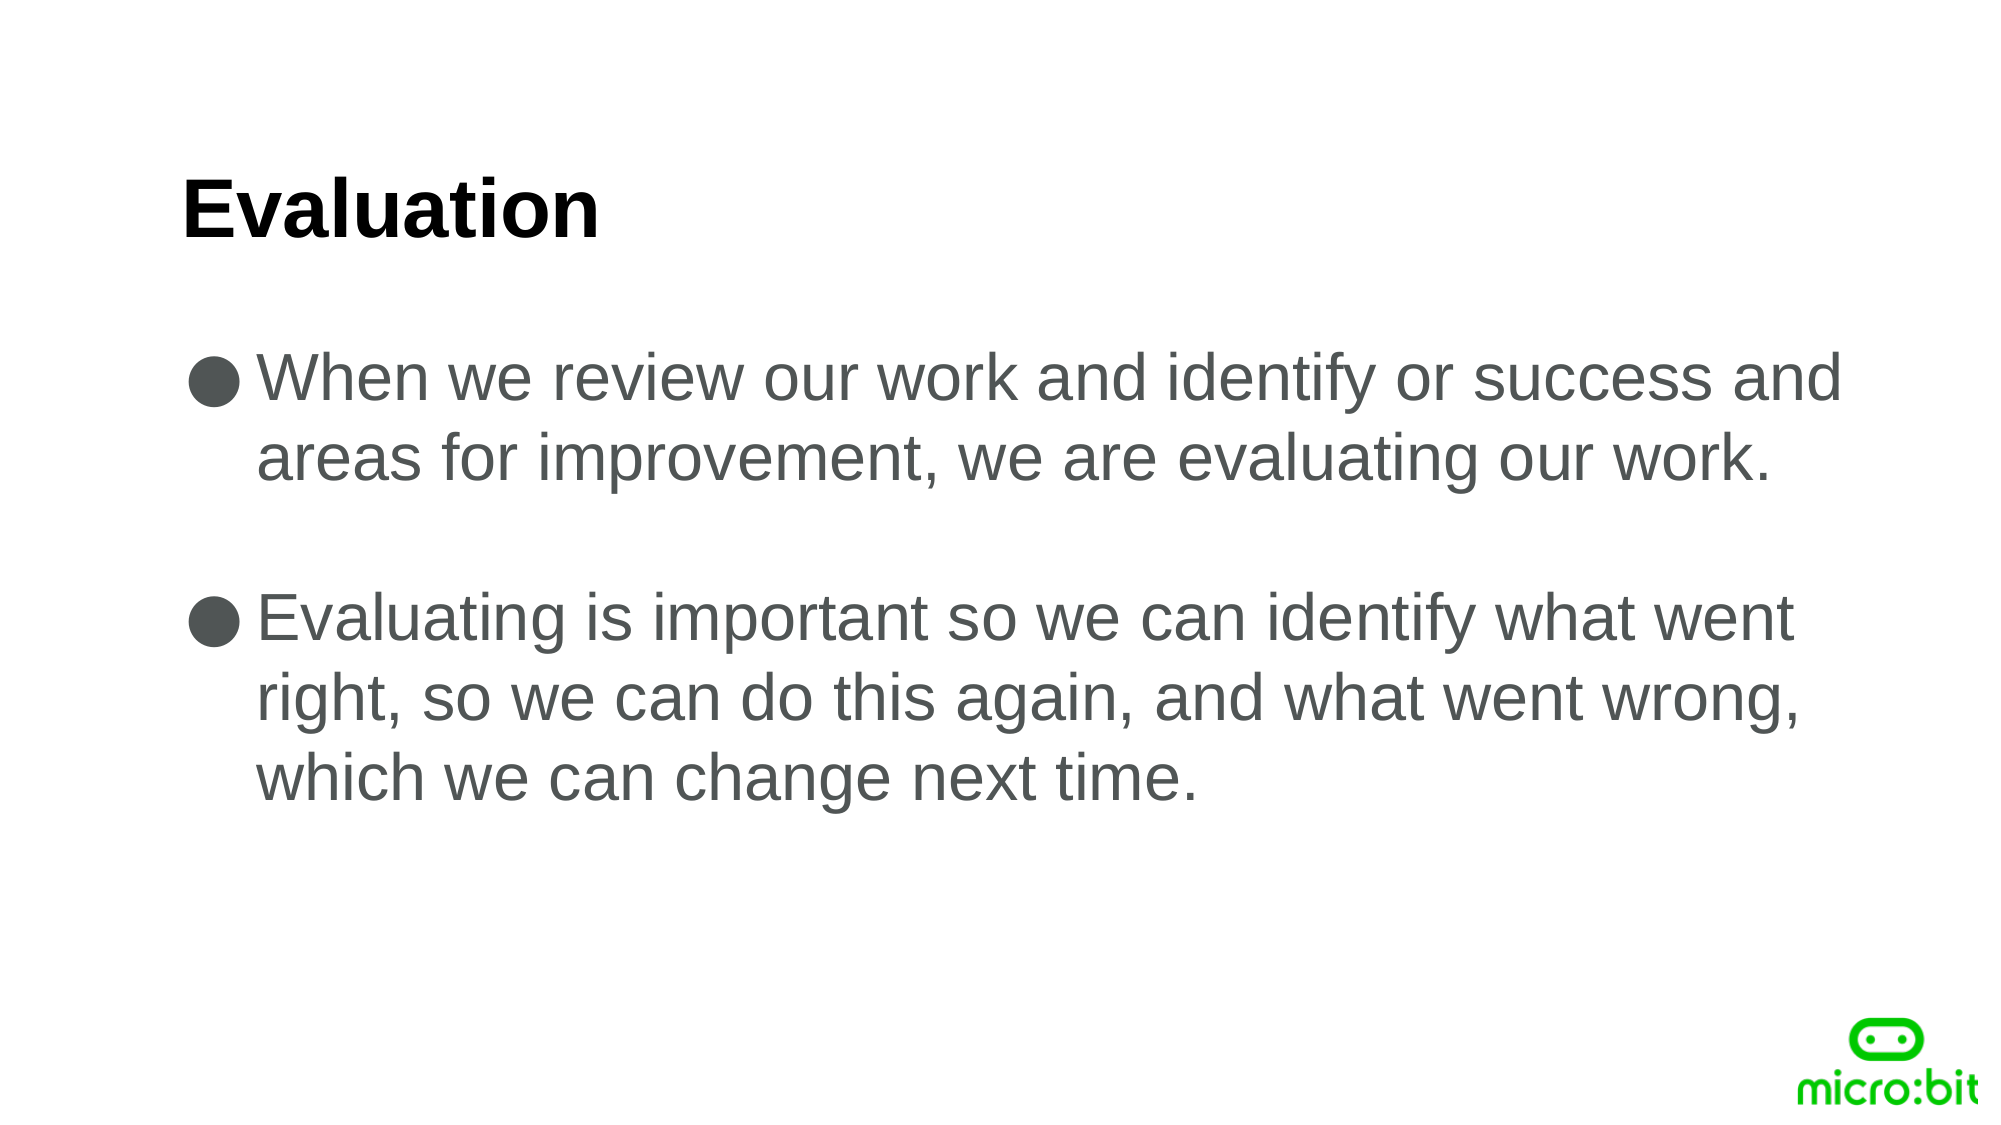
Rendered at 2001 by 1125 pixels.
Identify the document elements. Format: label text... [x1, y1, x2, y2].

text_box Evaluation When we review our work and identify or success and areas for improvement, we are evaluating our work. Evaluating is important so we can identify what went right, so we can do this again, and what went wrong, which we can change next time. [166, 60, 1918, 884]
picture [1797, 1017, 1978, 1106]
